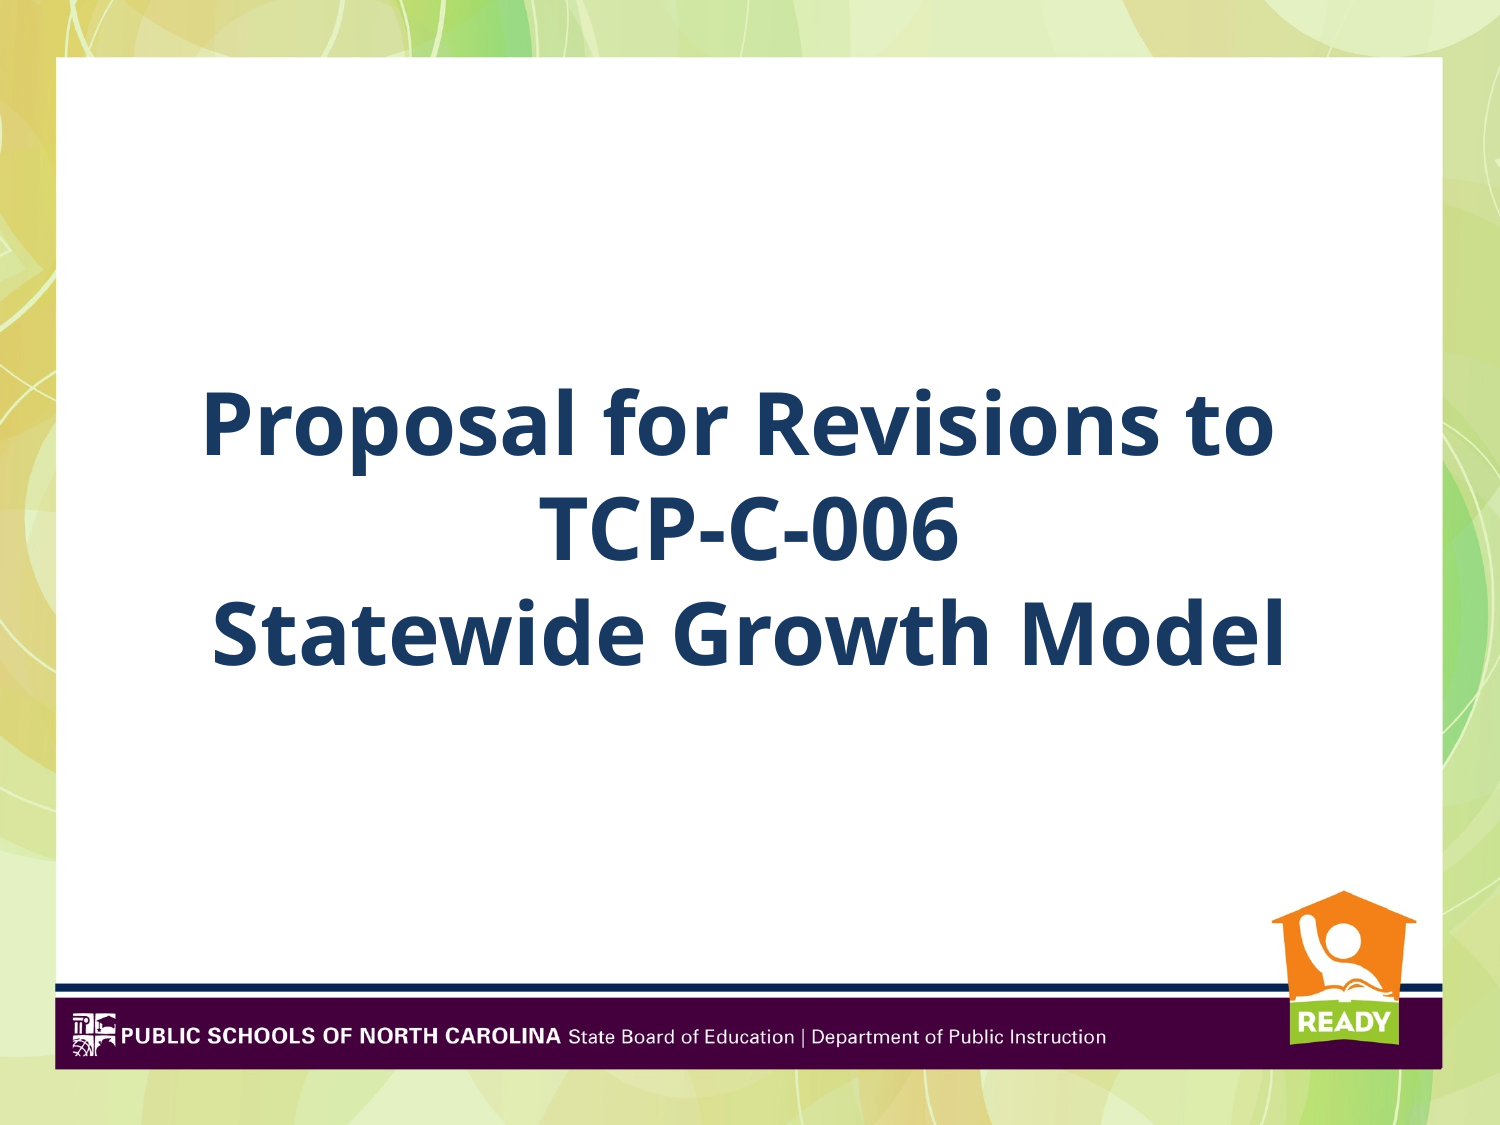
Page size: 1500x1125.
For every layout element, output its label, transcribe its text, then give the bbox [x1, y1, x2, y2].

picture [0, 0, 1500, 1125]
title Proposal for Revisions to TCP-C-006 Statewide Growth Model [87, 399, 1413, 650]
